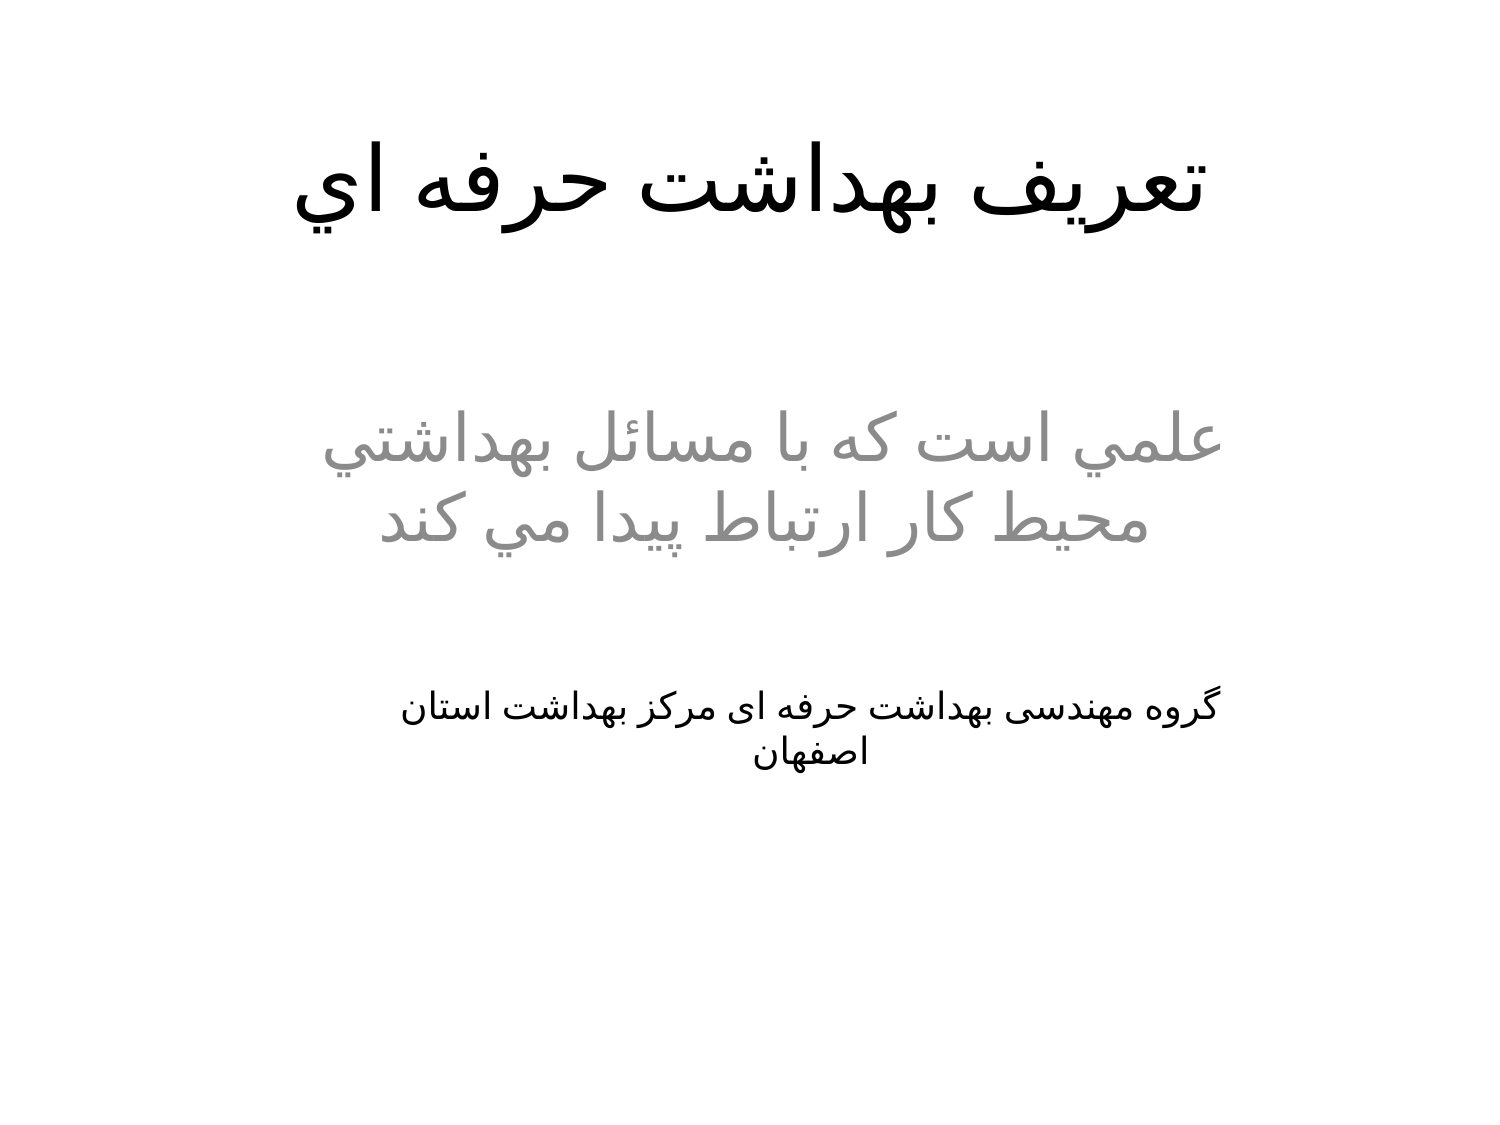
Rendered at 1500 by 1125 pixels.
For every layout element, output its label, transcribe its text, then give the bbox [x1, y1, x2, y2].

subtitle علمي است كه با مسائل بهداشتي محيط كار ارتباط پيدا مي كند [249, 387, 1300, 675]
text_box گروه مهندسی بهداشت حرفه ای مرکز بهداشت استان اصفهان [348, 674, 1274, 780]
title تعريف بهداشت حرفه اي [125, 62, 1400, 288]
